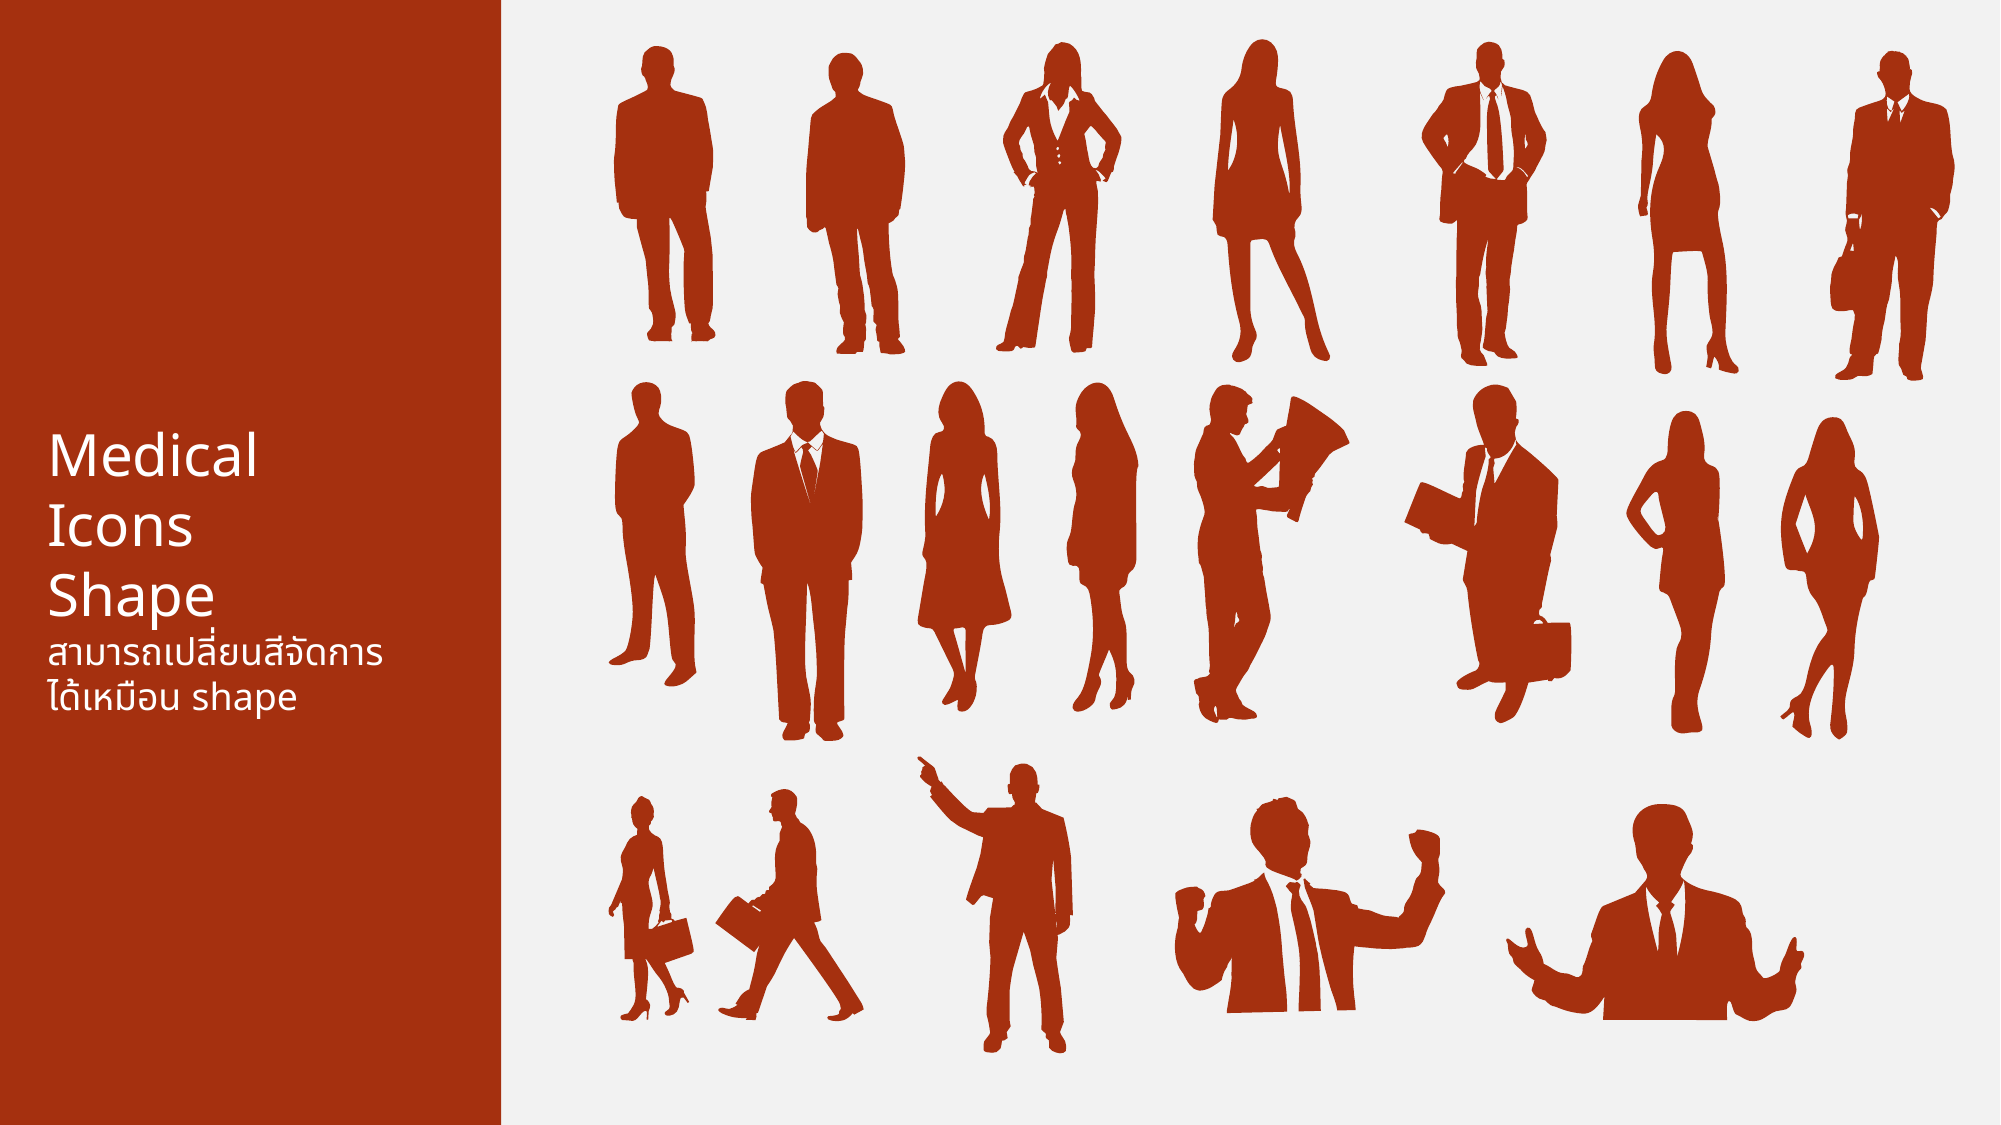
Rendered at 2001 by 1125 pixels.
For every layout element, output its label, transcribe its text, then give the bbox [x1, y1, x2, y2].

text_box [1066, 382, 1139, 712]
text_box [805, 51, 907, 356]
text_box [1212, 39, 1331, 363]
text_box [1780, 417, 1880, 740]
text_box [917, 381, 1012, 712]
text_box [1638, 50, 1739, 375]
text_box [1403, 383, 1573, 725]
text_box [715, 789, 864, 1022]
text_box [1173, 870, 1289, 1015]
text_box [1249, 795, 1447, 1013]
text_box [1830, 50, 1955, 381]
text_box [917, 756, 1073, 1054]
text_box [608, 382, 697, 687]
text_box Medical Icons Shape สามารถเปลี่ยนสีจัดการได้เหมือน shape [32, 410, 429, 726]
text_box [996, 42, 1122, 353]
text_box [1193, 384, 1350, 723]
text_box [0, 0, 502, 1125]
text_box [1506, 804, 1805, 1022]
text_box [612, 44, 717, 343]
text_box [1626, 410, 1725, 734]
text_box [749, 379, 864, 742]
text_box [1421, 41, 1547, 366]
text_box [608, 796, 694, 1021]
